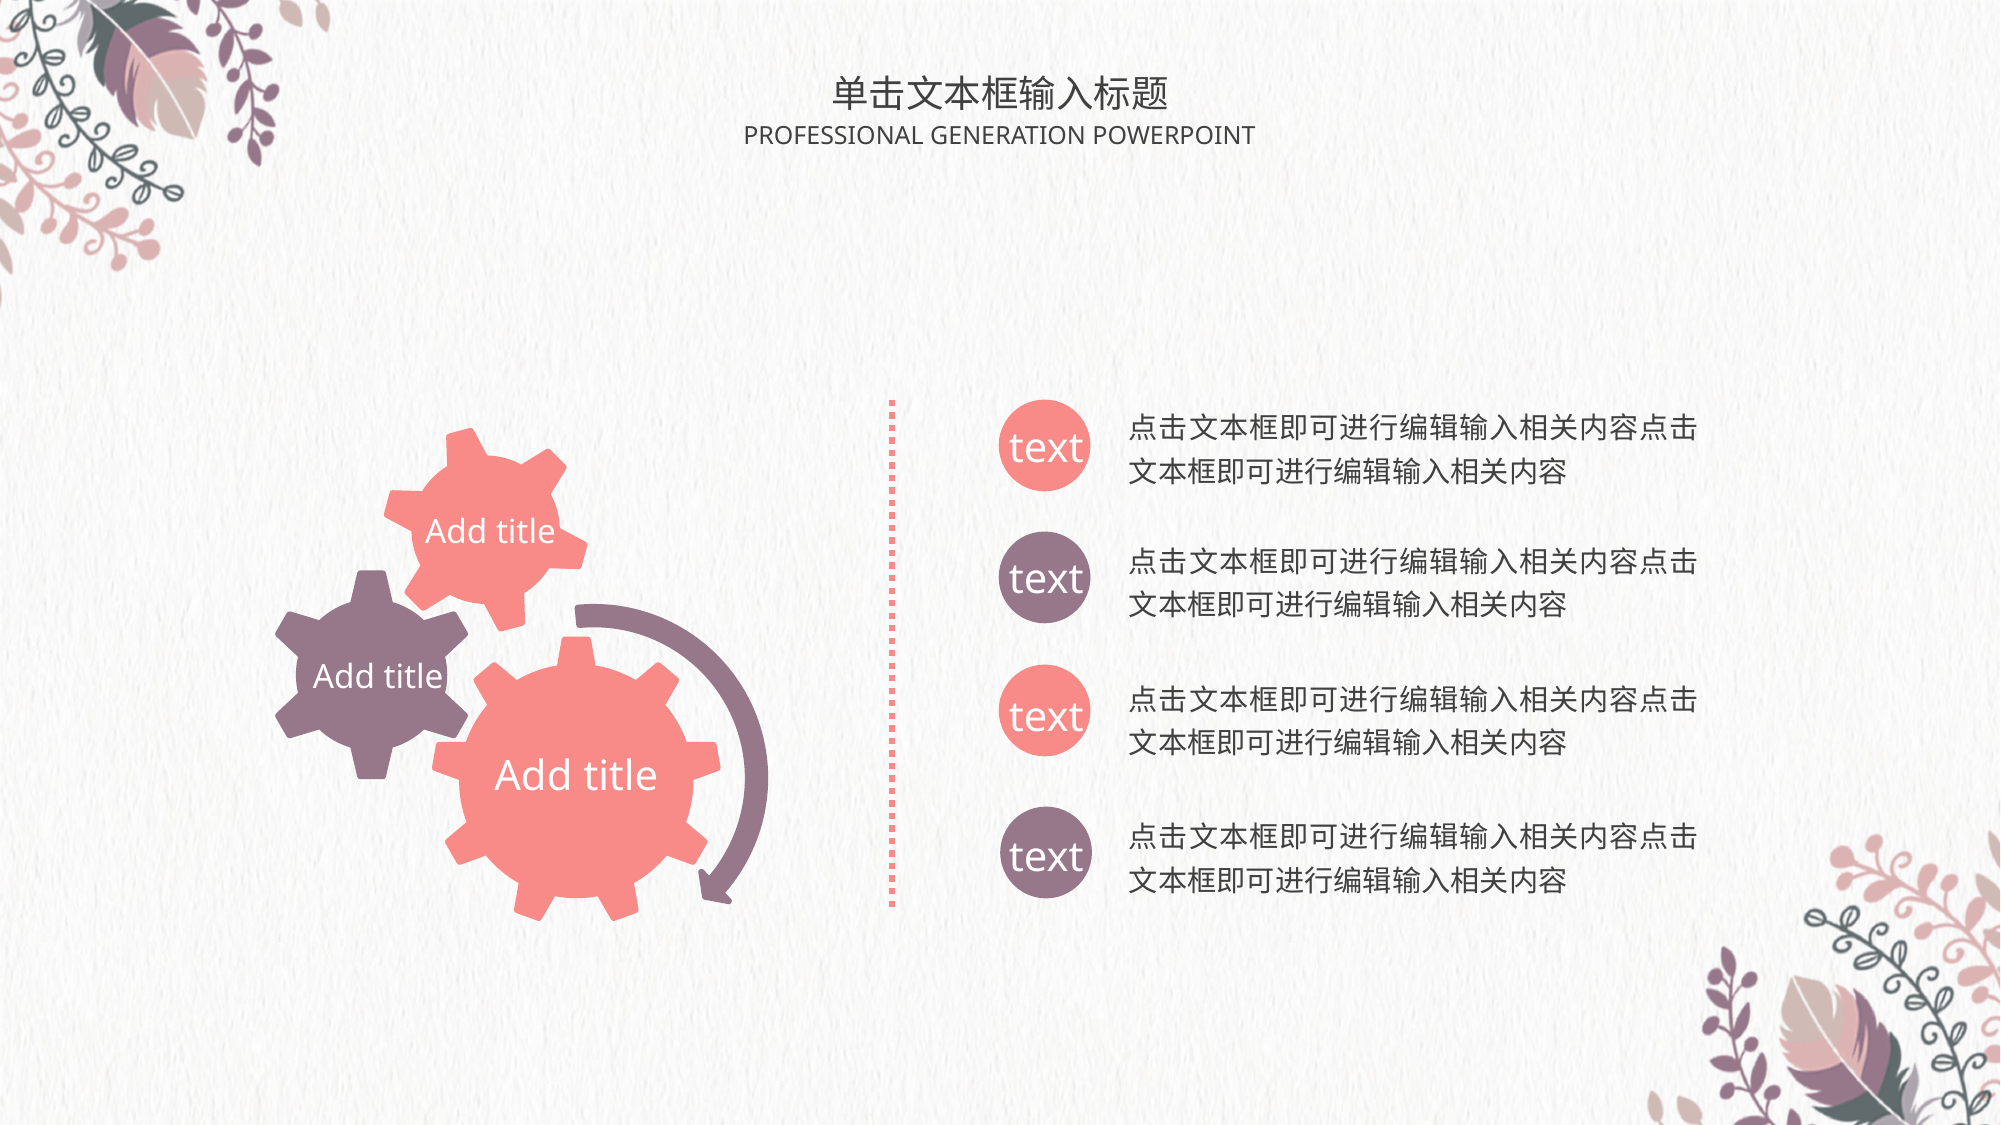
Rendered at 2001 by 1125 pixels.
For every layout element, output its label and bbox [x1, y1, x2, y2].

picture [0, 0, 2000, 1125]
text_box [651, 39, 1349, 158]
